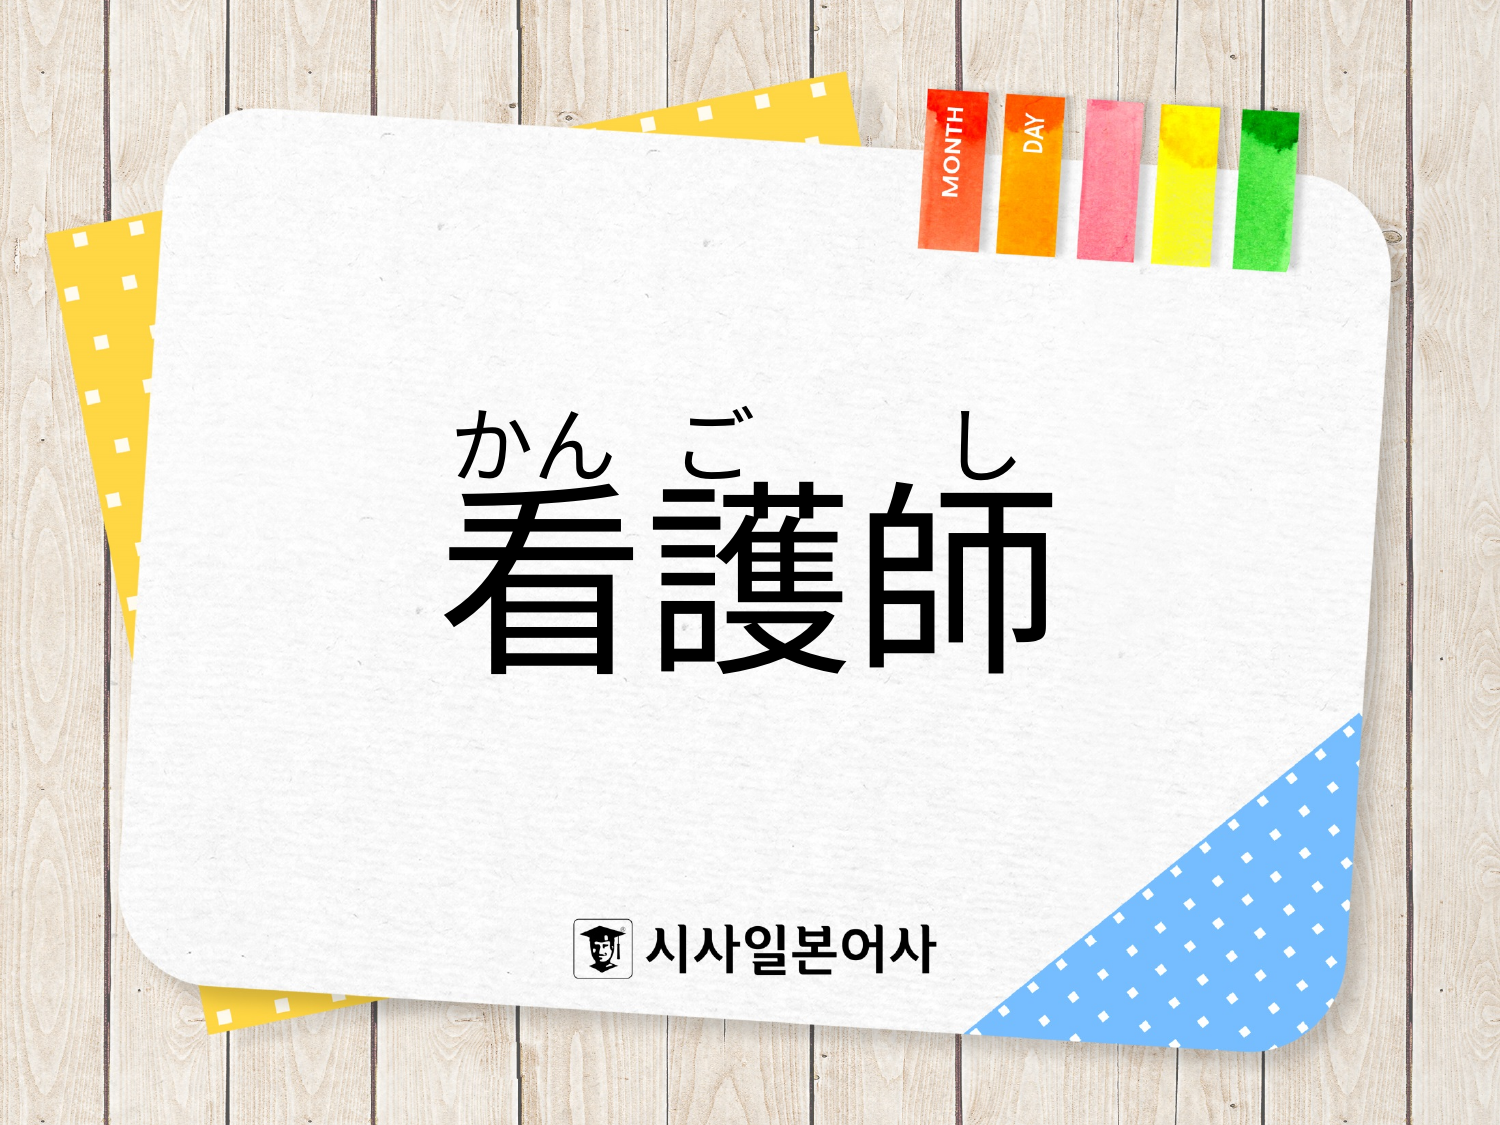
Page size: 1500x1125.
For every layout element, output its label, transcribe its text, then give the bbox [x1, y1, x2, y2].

text_box かん ご し [435, 385, 1040, 501]
picture [0, 0, 1500, 1125]
title 看護師 [75, 338, 1425, 811]
